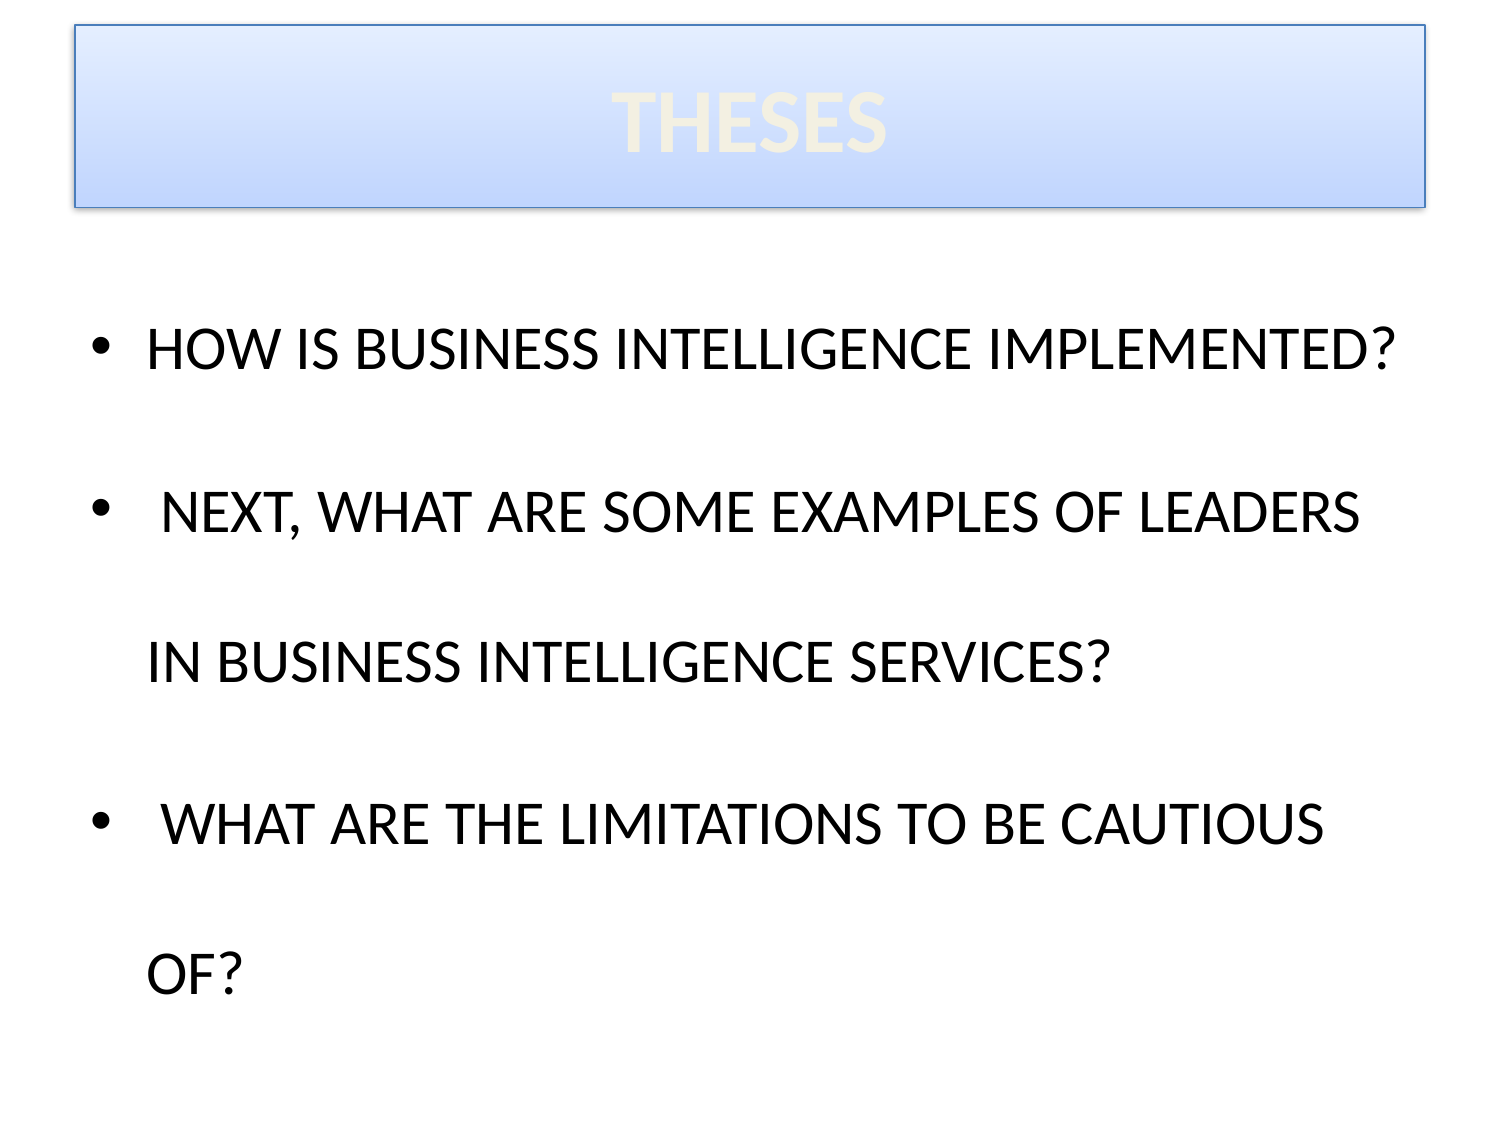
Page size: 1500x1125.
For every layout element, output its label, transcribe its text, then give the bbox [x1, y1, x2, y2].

list HOW IS BUSINESS INTELLIGENCE IMPLEMENTED? NEXT, WHAT ARE SOME EXAMPLES OF LEADERS IN BUSINESS INTELLIGENCE SERVICES? WHAT ARE THE LIMITATIONS TO BE CAUTIOUS OF? [75, 224, 1425, 1088]
title THESES [74, 24, 1426, 208]
